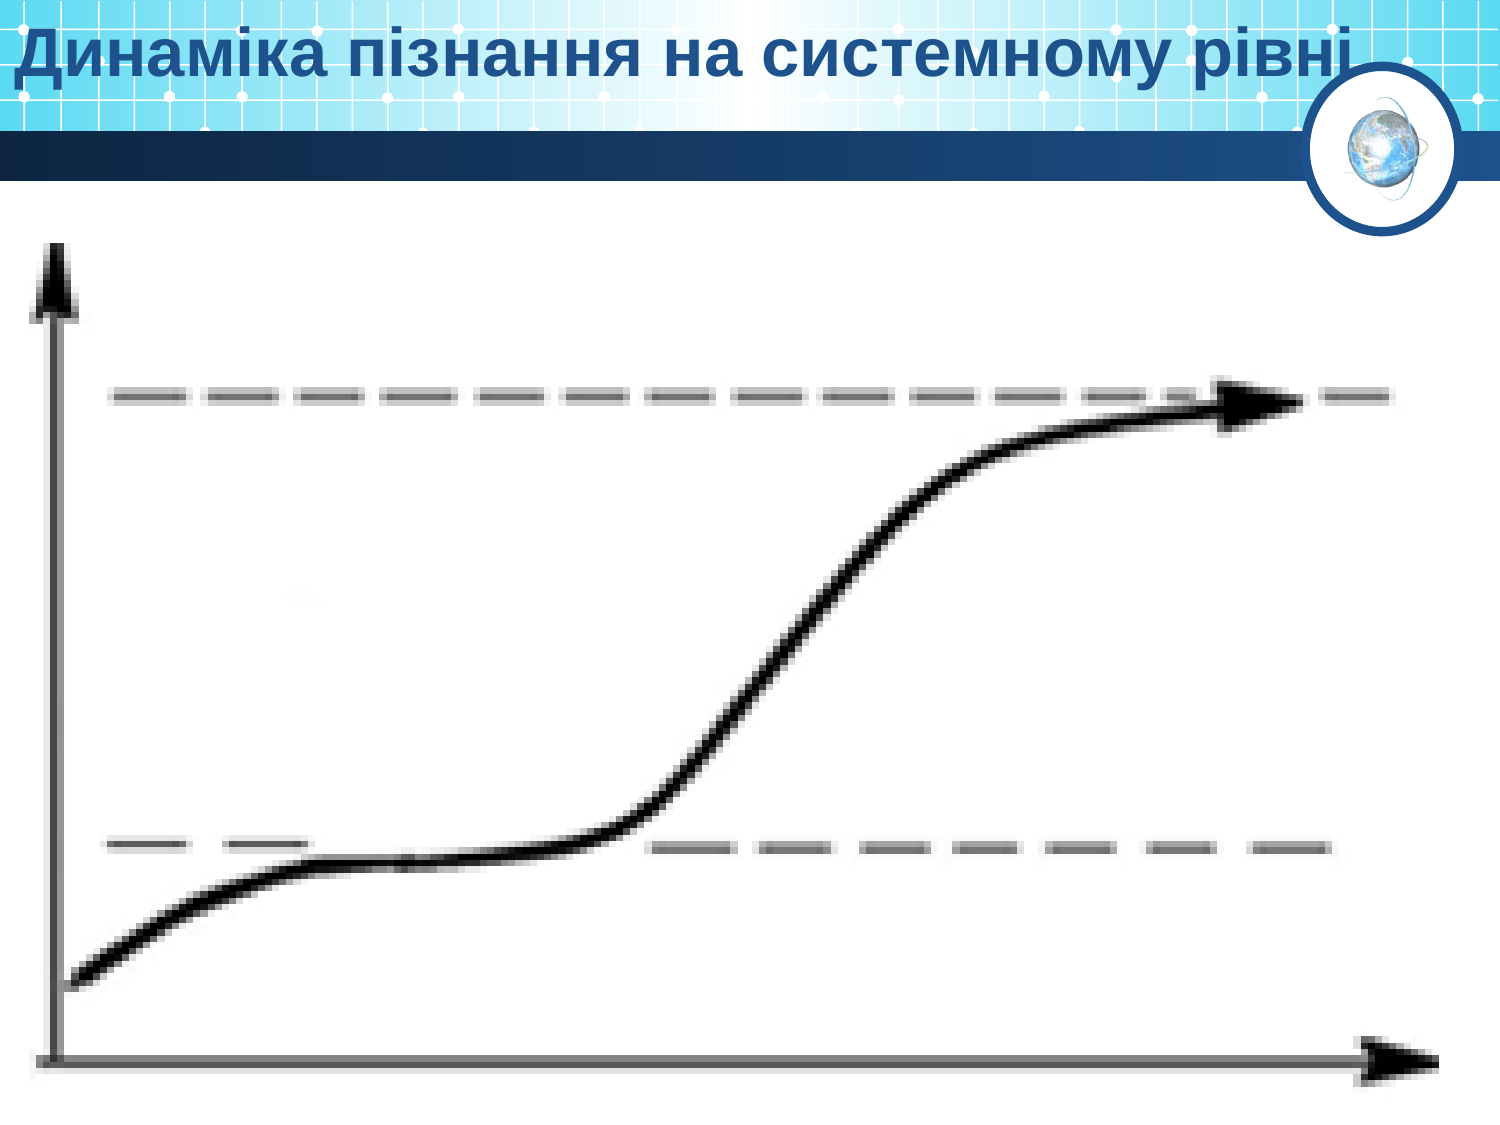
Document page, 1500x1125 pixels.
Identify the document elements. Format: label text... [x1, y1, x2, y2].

picture [1310, 87, 1454, 226]
text_box Динаміка пізнання на системному рівні [0, 0, 1424, 98]
picture [29, 243, 1448, 1125]
